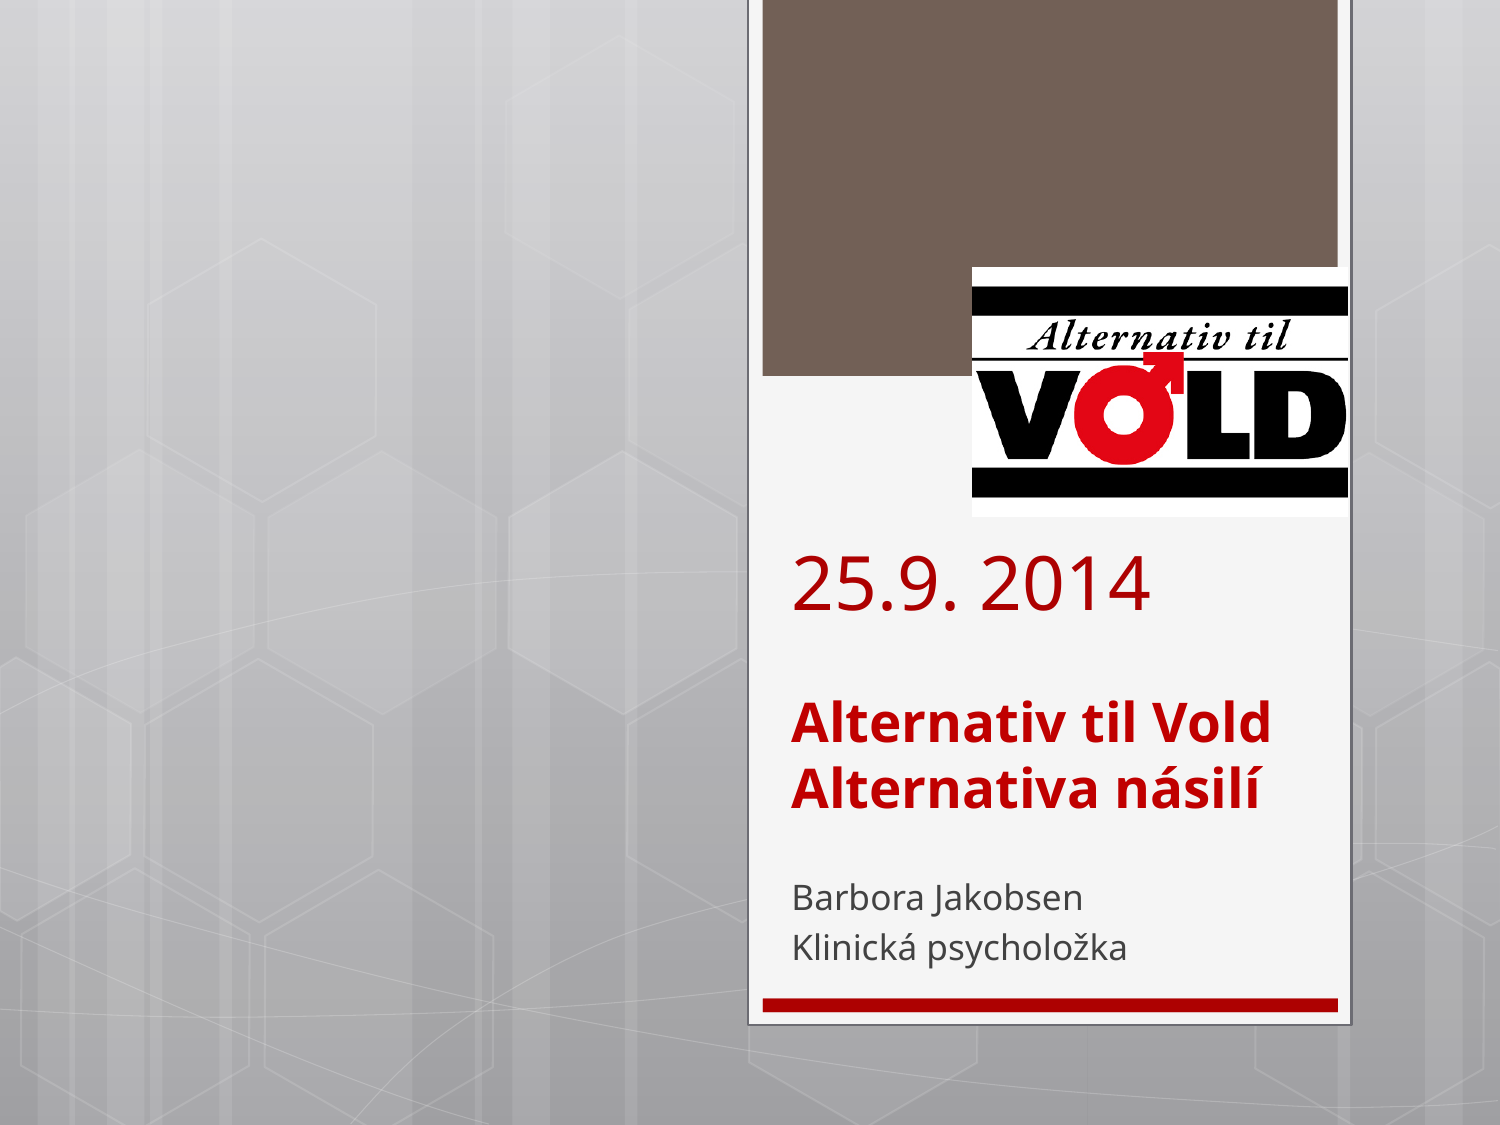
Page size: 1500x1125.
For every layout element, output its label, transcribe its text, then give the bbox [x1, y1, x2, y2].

picture [972, 266, 1349, 517]
subtitle Alternativ til Vold Alternativa násilí Barbora Jakobsen Klinická psycholožka [776, 680, 1320, 976]
title 25.9. 2014 [776, 444, 1329, 634]
